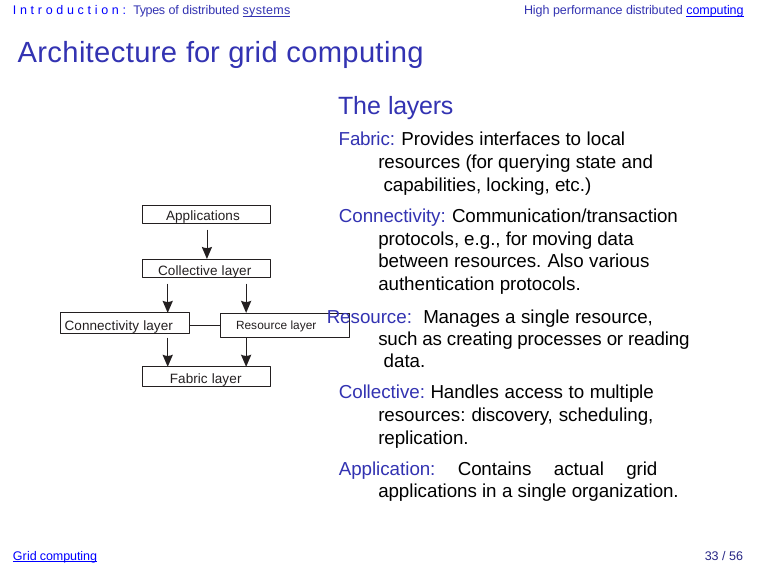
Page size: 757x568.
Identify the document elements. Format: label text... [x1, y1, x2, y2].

text_box such as creating processes or reading data. [376, 324, 692, 372]
text_box Connectivity: Communication/transaction protocols, e.g., for moving data between resources. Also various authentication protocols. [336, 201, 686, 295]
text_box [162, 283, 174, 314]
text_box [201, 229, 213, 260]
text_box Connectivity layer [60, 312, 190, 334]
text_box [162, 337, 174, 368]
slide_number 33 / 56 [698, 546, 745, 568]
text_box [219, 282, 350, 368]
text_box Collective: Handles access to multiple resources: discovery, scheduling, replication. Application: Contains actual grid applications in a single organization. [336, 378, 681, 502]
text_box Resource layer Resource: Manages a single resource, [355, 301, 671, 332]
text_box Fabric layer [142, 366, 271, 387]
text_box Applications [142, 205, 271, 224]
text_box Collective layer [142, 259, 271, 278]
title Architecture for grid computing [15, 31, 427, 129]
text_box Grid computing [10, 546, 100, 563]
text_box Introduction: Types of distributed systems High performance distributed computing [10, 0, 745, 18]
text_box The layers Fabric: Provides interfaces to local resources (for querying state and capabilities, locking, etc.) [336, 76, 655, 195]
